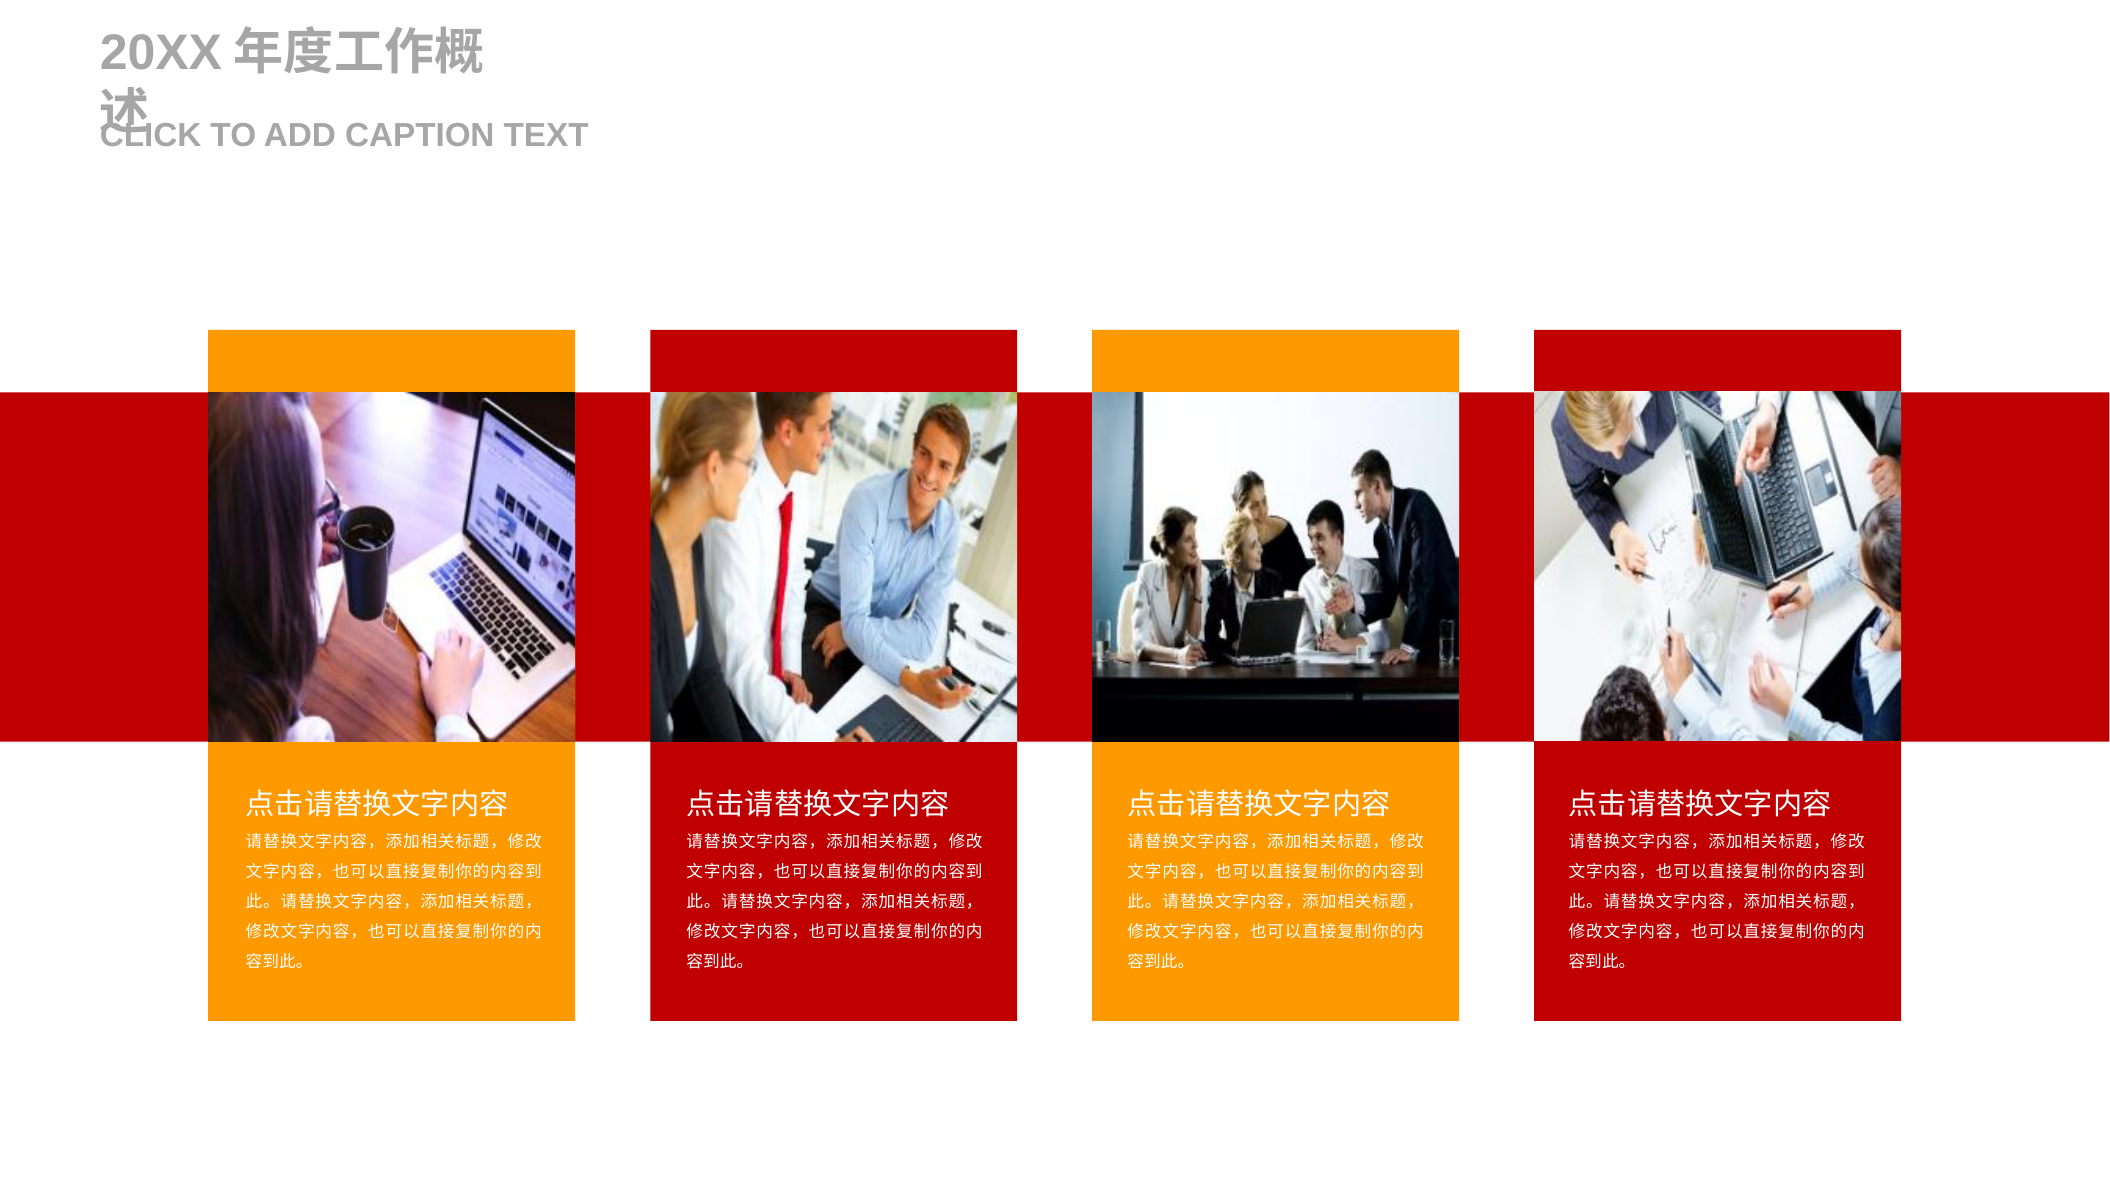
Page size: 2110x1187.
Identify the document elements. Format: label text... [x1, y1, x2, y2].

text_box [1902, 391, 2110, 743]
text_box CLICK TO ADD CAPTION TEXT [99, 113, 629, 154]
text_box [208, 329, 1902, 1021]
text_box [0, 391, 208, 743]
text_box 20XX年度工作概述 [99, 19, 534, 113]
